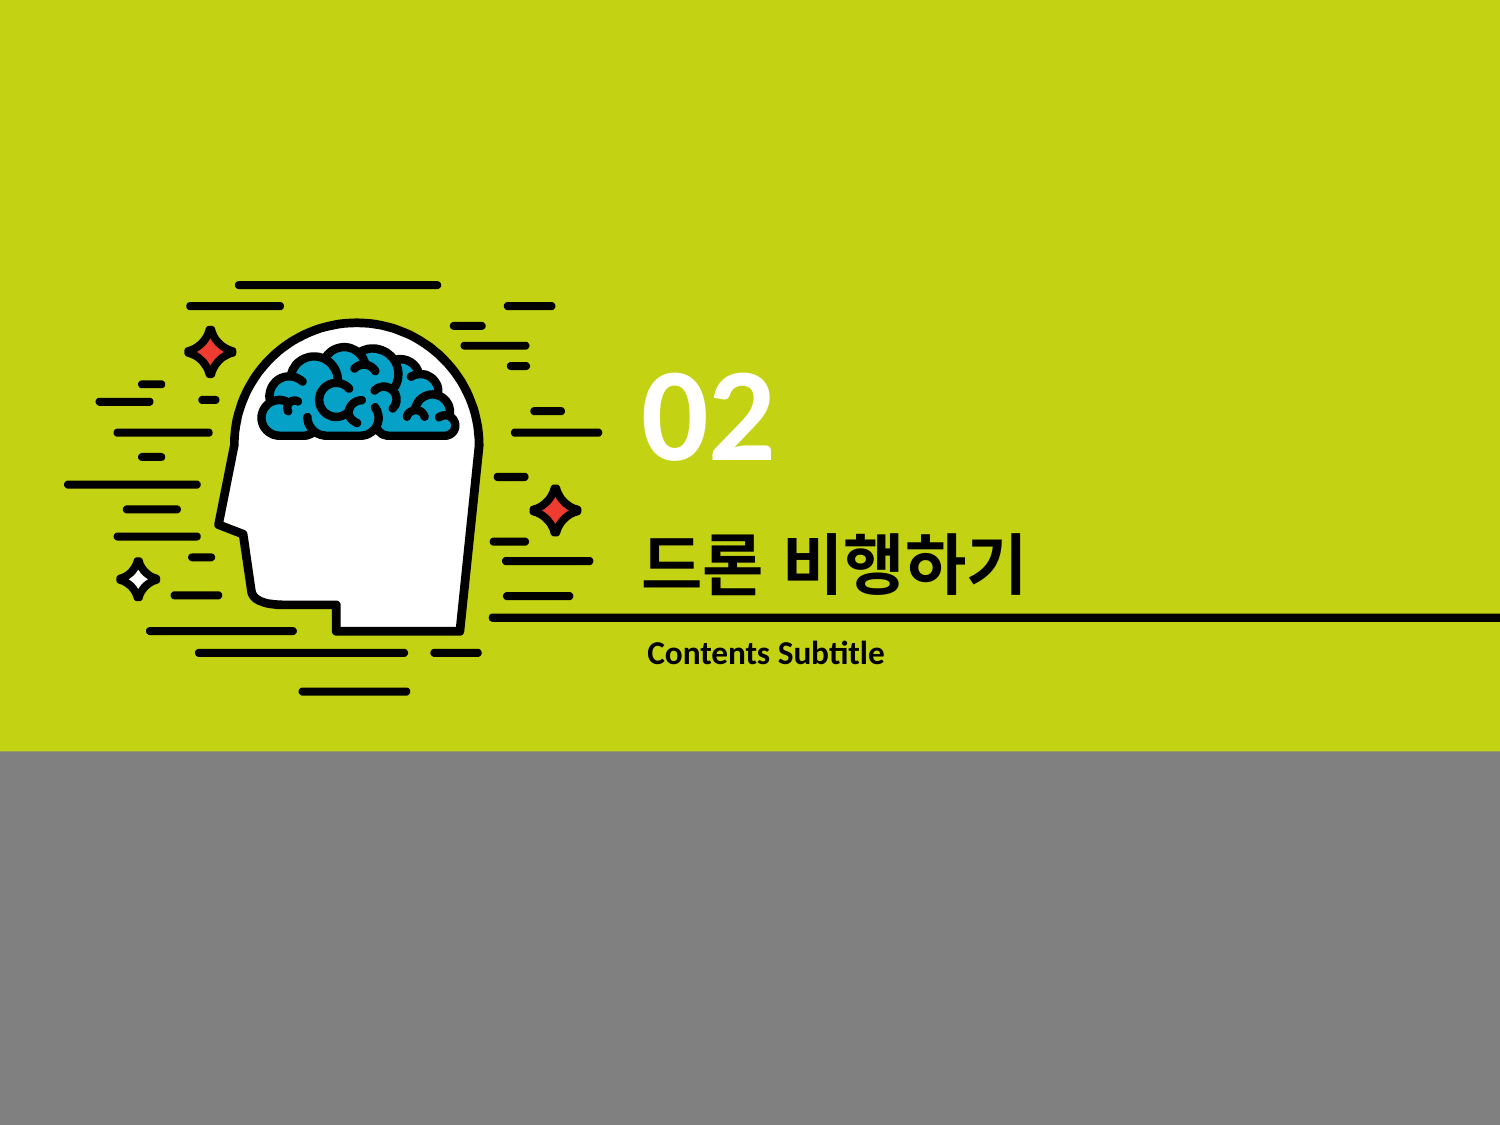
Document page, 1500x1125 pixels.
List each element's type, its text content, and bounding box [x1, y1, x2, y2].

list 02 [626, 319, 1134, 495]
title Contents Subtitle [647, 612, 1442, 746]
list 드론 비행하기 [626, 515, 1442, 612]
